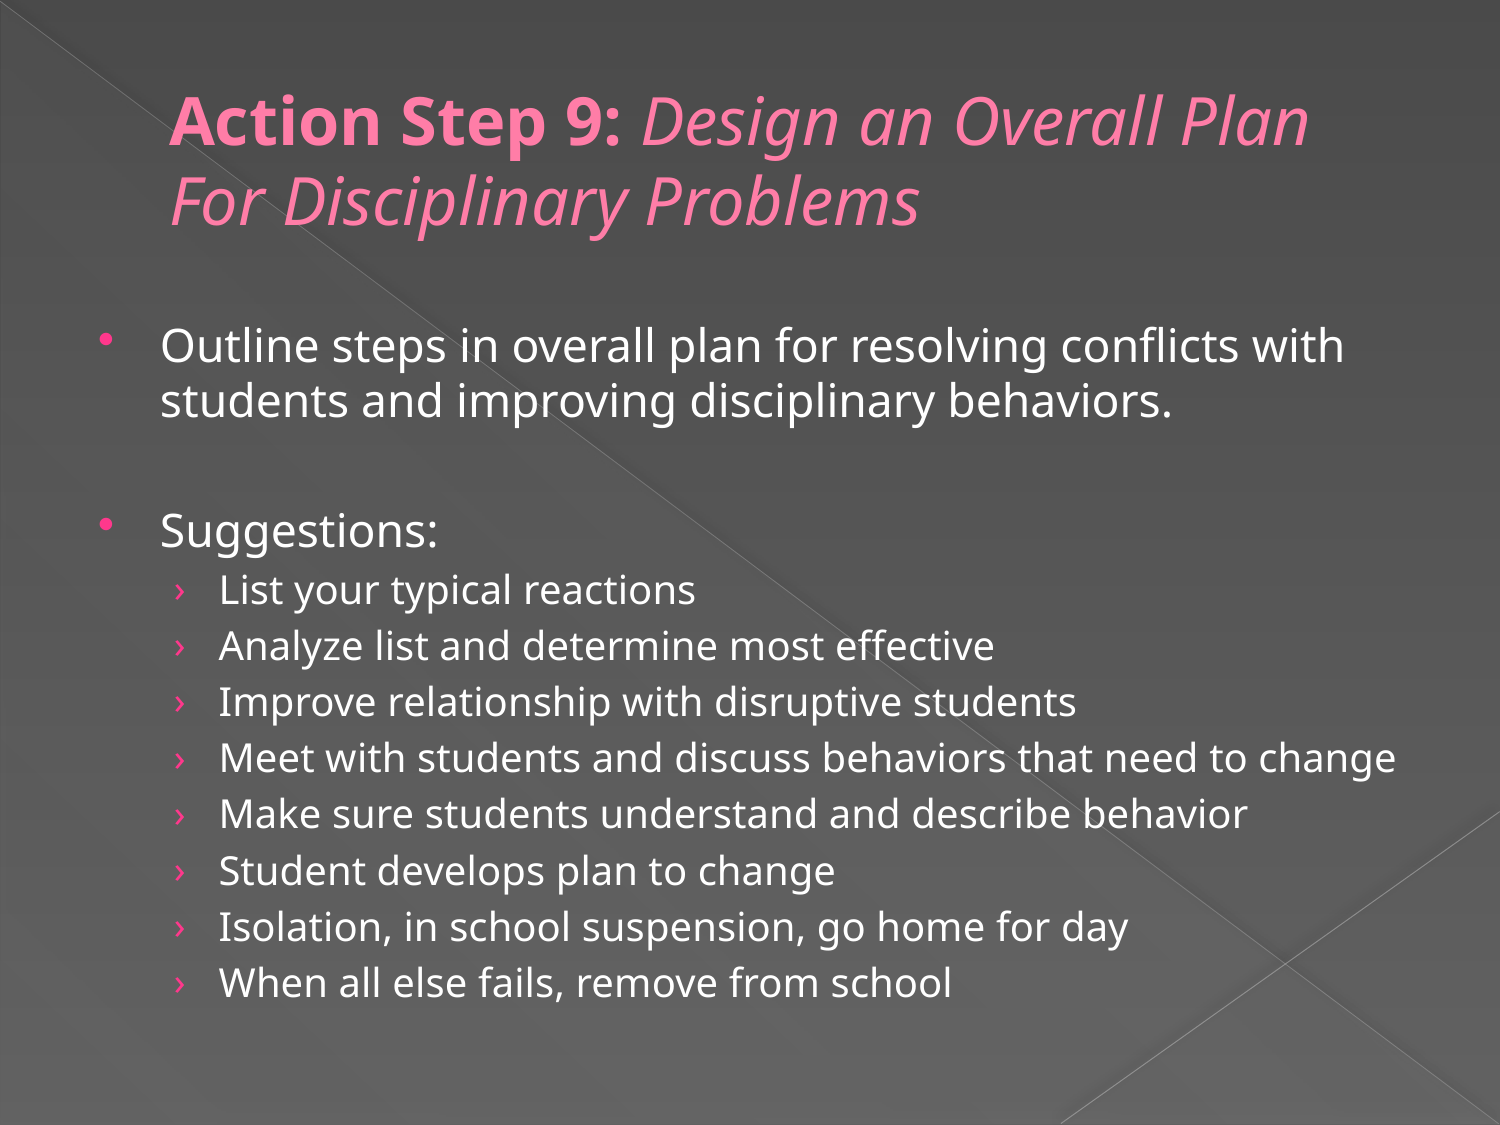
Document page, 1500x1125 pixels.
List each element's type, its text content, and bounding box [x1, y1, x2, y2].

list Outline steps in overall plan for resolving conflicts with students and improving disciplinary behaviors. Suggestions: List your typical reactions Analyze list and determine most effective Improve relationship with disruptive students Meet with students and discuss behaviors that need to change Make sure students understand and describe behavior Student develops plan to change Isolation, in school suspension, go home for day When all else fails, remove from school [75, 308, 1425, 1059]
title Action Step 9: Design an Overall Plan For Disciplinary Problems [75, 43, 1425, 274]
